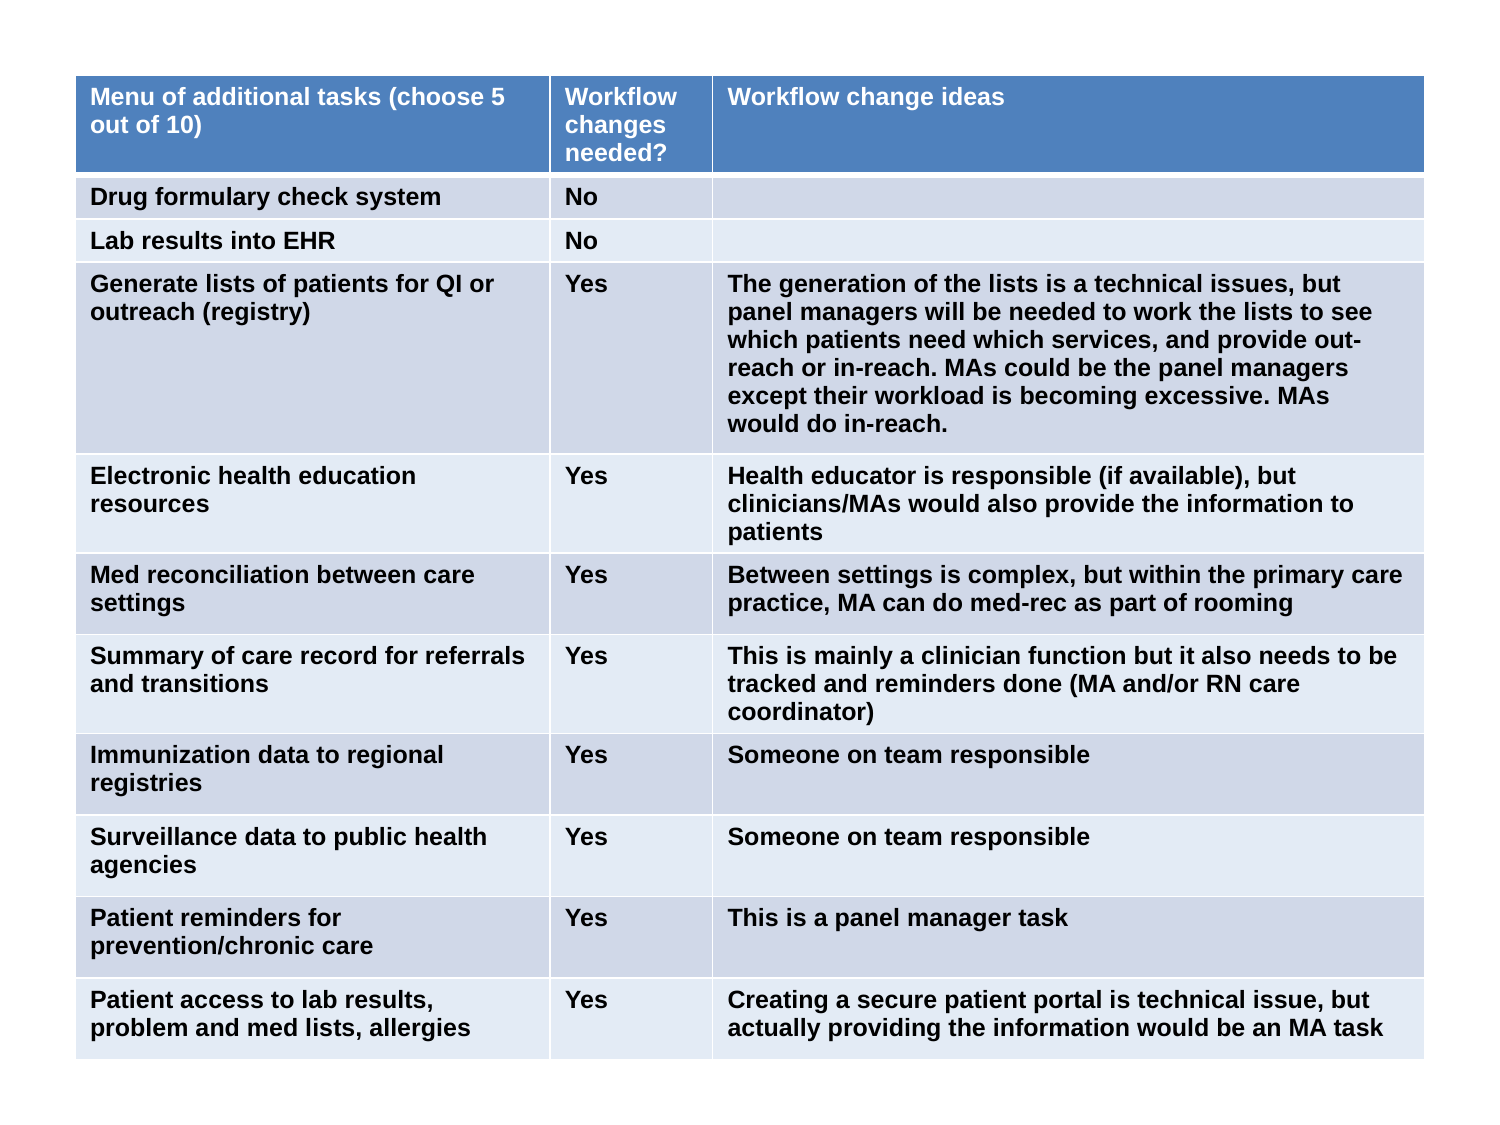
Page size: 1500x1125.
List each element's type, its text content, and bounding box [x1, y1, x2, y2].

table_cell Creating a secure patient portal is technical issue, but actually providing the information would be an MA task [713, 979, 1424, 1059]
table_cell Between settings is complex, but within the primary care practice, MA can do med-rec as part of rooming [713, 554, 1424, 634]
table_cell Yes [551, 734, 712, 814]
table_cell Yes [551, 979, 712, 1059]
table_cell Summary of care record for referrals and transitions [76, 635, 549, 733]
table_cell The generation of the lists is a technical issues, but panel managers will be needed to work the lists to see which patients need which services, and provide out-reach or in-reach. MAs could be the panel managers except their workload is becoming excessive. MAs would do in-reach. [713, 263, 1424, 453]
table_cell Yes [551, 263, 712, 453]
table_cell Electronic health education resources [76, 455, 549, 552]
table_cell Patient access to lab results, problem and med lists, allergies [76, 979, 549, 1059]
table_cell Yes [551, 455, 712, 552]
table_header Workflow changes needed? [551, 76, 712, 172]
table_cell [713, 220, 1424, 261]
table_cell This is mainly a clinician function but it also needs to be tracked and reminders done (MA and/or RN care coordinator) [713, 635, 1424, 733]
table_cell No [551, 220, 712, 261]
table_cell Health educator is responsible (if available), but clinicians/MAs would also provide the information to patients [713, 455, 1424, 552]
table_cell [713, 178, 1424, 218]
table_cell Med reconciliation between care settings [76, 554, 549, 634]
table_cell Yes [551, 635, 712, 733]
table_cell Yes [551, 554, 712, 634]
table_cell Yes [551, 816, 712, 896]
table_cell Yes [551, 897, 712, 977]
table_cell Someone on team responsible [713, 734, 1424, 814]
table_cell No [551, 178, 712, 218]
table_cell Patient reminders for prevention/chronic care [76, 897, 549, 977]
table_cell Generate lists of patients for QI or outreach (registry) [76, 263, 549, 453]
table_cell Surveillance data to public health agencies [76, 816, 549, 896]
table_header Workflow change ideas [713, 76, 1424, 172]
table_cell Drug formulary check system [76, 178, 549, 218]
table_cell Someone on team responsible [713, 816, 1424, 896]
table_header Menu of additional tasks (choose 5 out of 10) [76, 76, 549, 172]
table_cell Immunization data to regional registries [76, 734, 549, 814]
table_cell Lab results into EHR [76, 220, 549, 261]
table_cell This is a panel manager task [713, 897, 1424, 977]
